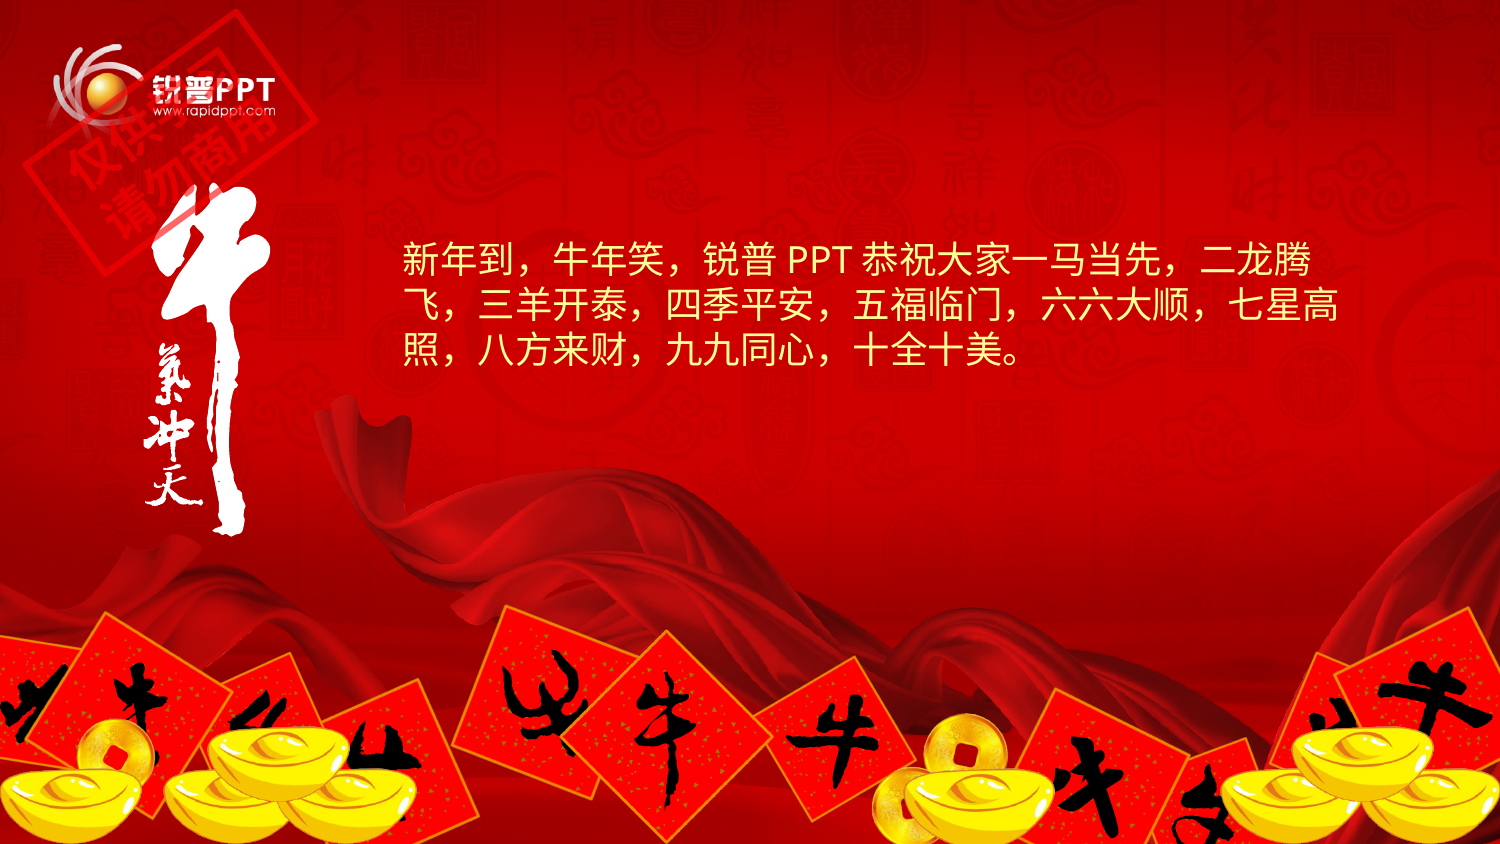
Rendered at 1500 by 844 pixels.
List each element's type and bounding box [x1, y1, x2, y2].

text_box [0, 594, 1500, 844]
text_box [143, 182, 271, 537]
picture [0, 0, 1500, 594]
